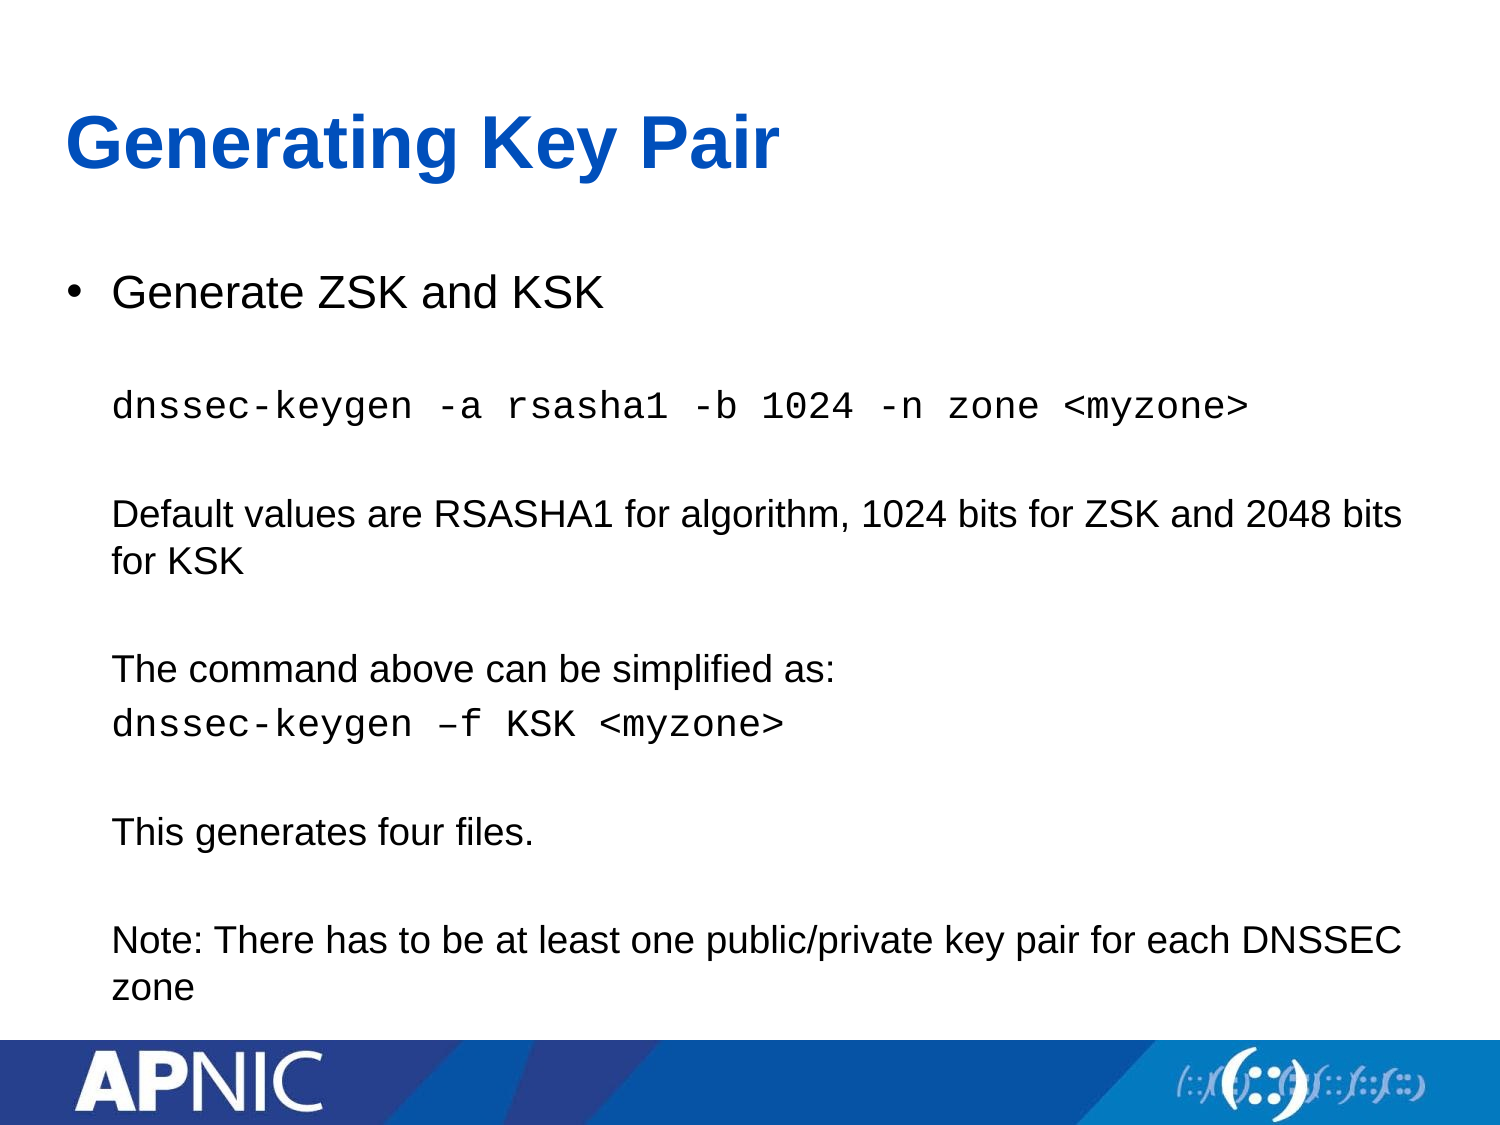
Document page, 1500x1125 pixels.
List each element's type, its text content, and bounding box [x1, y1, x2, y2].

list Generate ZSK and KSK dnssec-keygen -a rsasha1 -b 1024 -n zone <myzone> Default values are RSASHA1 for algorithm, 1024 bits for ZSK and 2048 bits for KSK The command above can be simplified as: dnssec-keygen –f KSK <myzone> This generates four files. Note: There has to be at least one public/private key pair for each DNSSEC zone [66, 262, 1437, 1012]
picture [0, 1040, 1500, 1125]
title Generating Key Pair [64, 45, 1436, 233]
